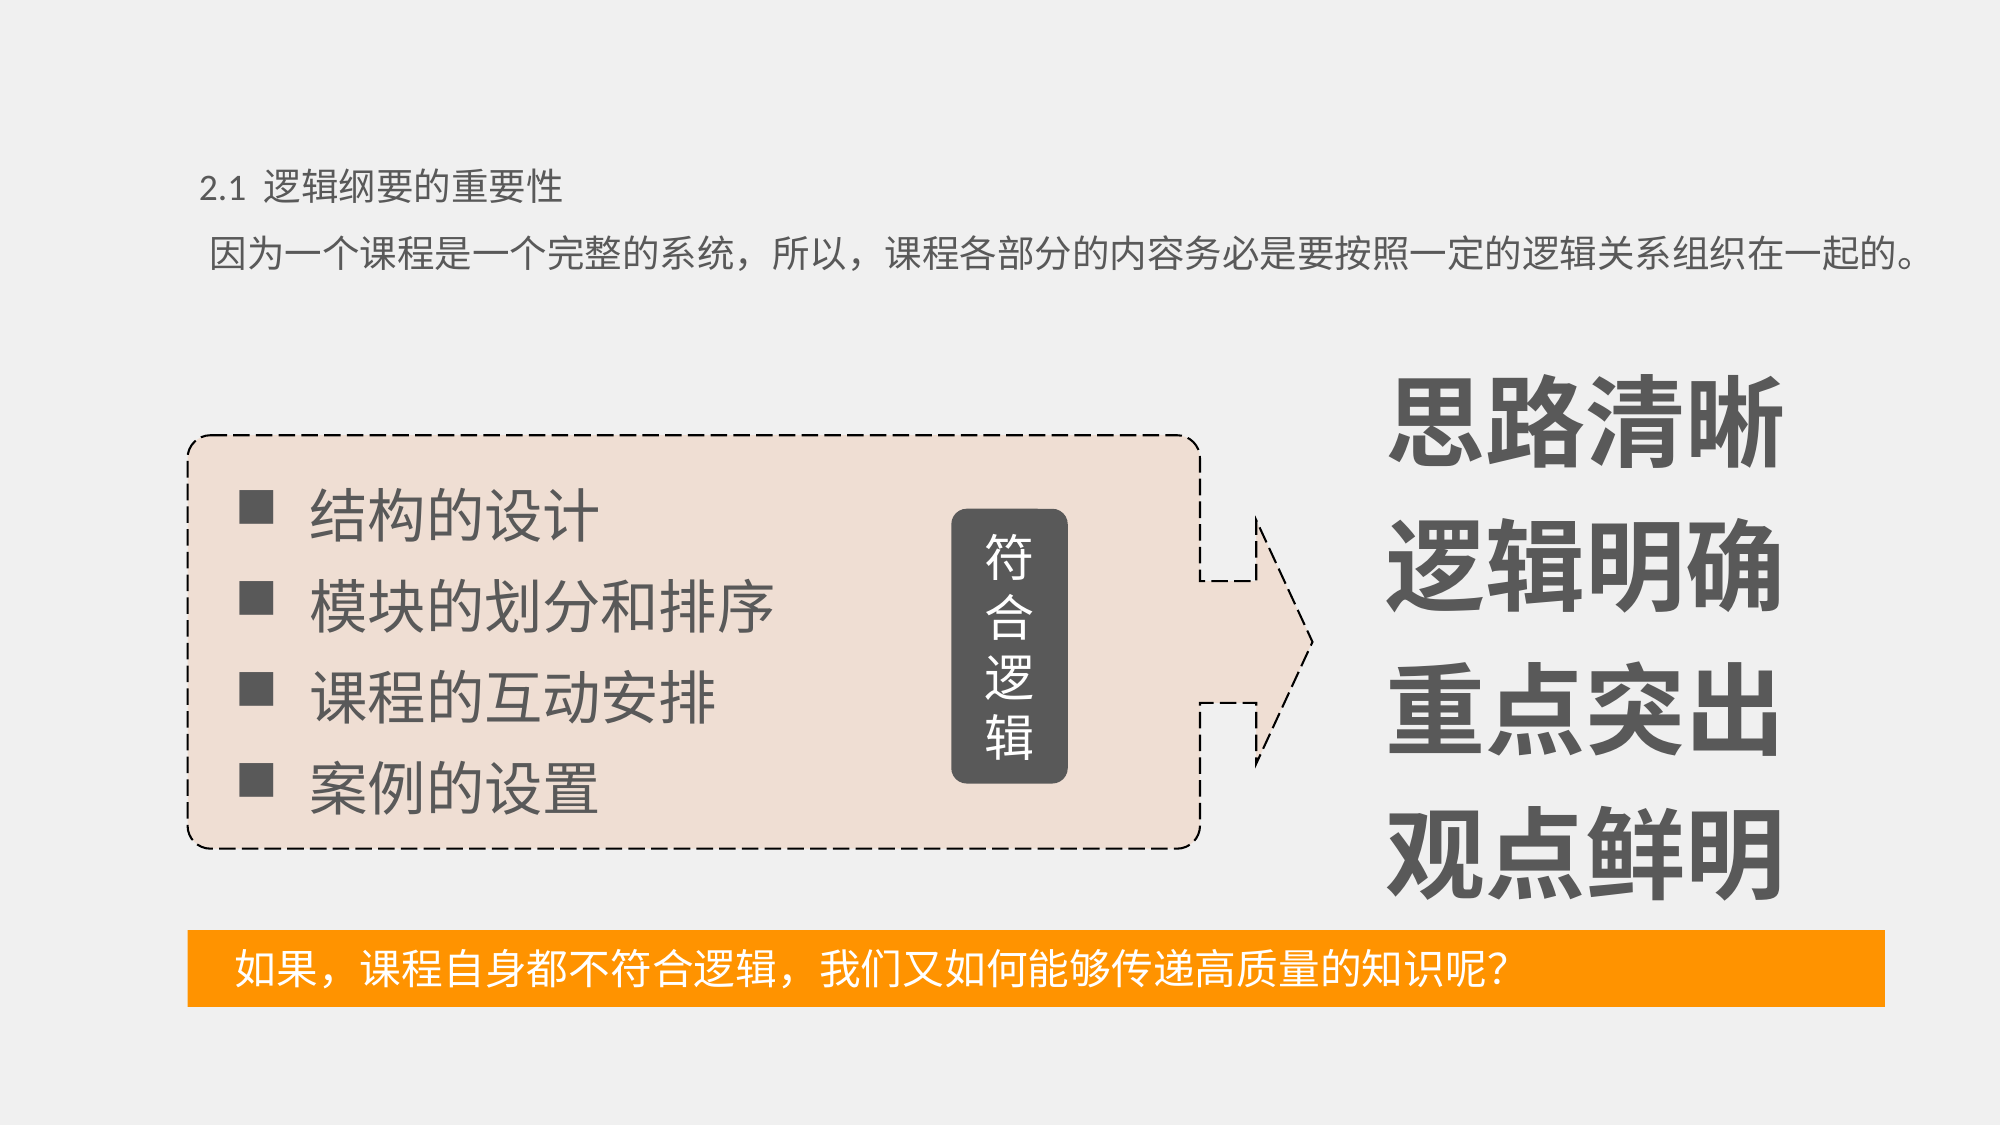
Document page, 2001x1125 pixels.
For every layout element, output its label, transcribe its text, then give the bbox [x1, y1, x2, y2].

text_box 因为一个课程是一个完整的系统，所以，课程各部分的内容务必是要按照一定的逻辑关系组织在一起的。 [195, 222, 1950, 283]
text_box 符 合 逻 辑 [950, 507, 1069, 785]
text_box 结构的设计 模块的划分和排序 课程的互动安排 案例的设置 [219, 450, 936, 830]
text_box [187, 929, 1886, 1008]
text_box [186, 434, 1231, 850]
text_box 思路清晰 逻辑明确 重点突出 观点鲜明 [1231, 328, 1939, 919]
text_box 如果，课程自身都不符合逻辑，我们又如何能够传递高质量的知识呢？ [219, 935, 1816, 1001]
text_box 2.1 逻辑纲要的重要性 [183, 155, 579, 216]
